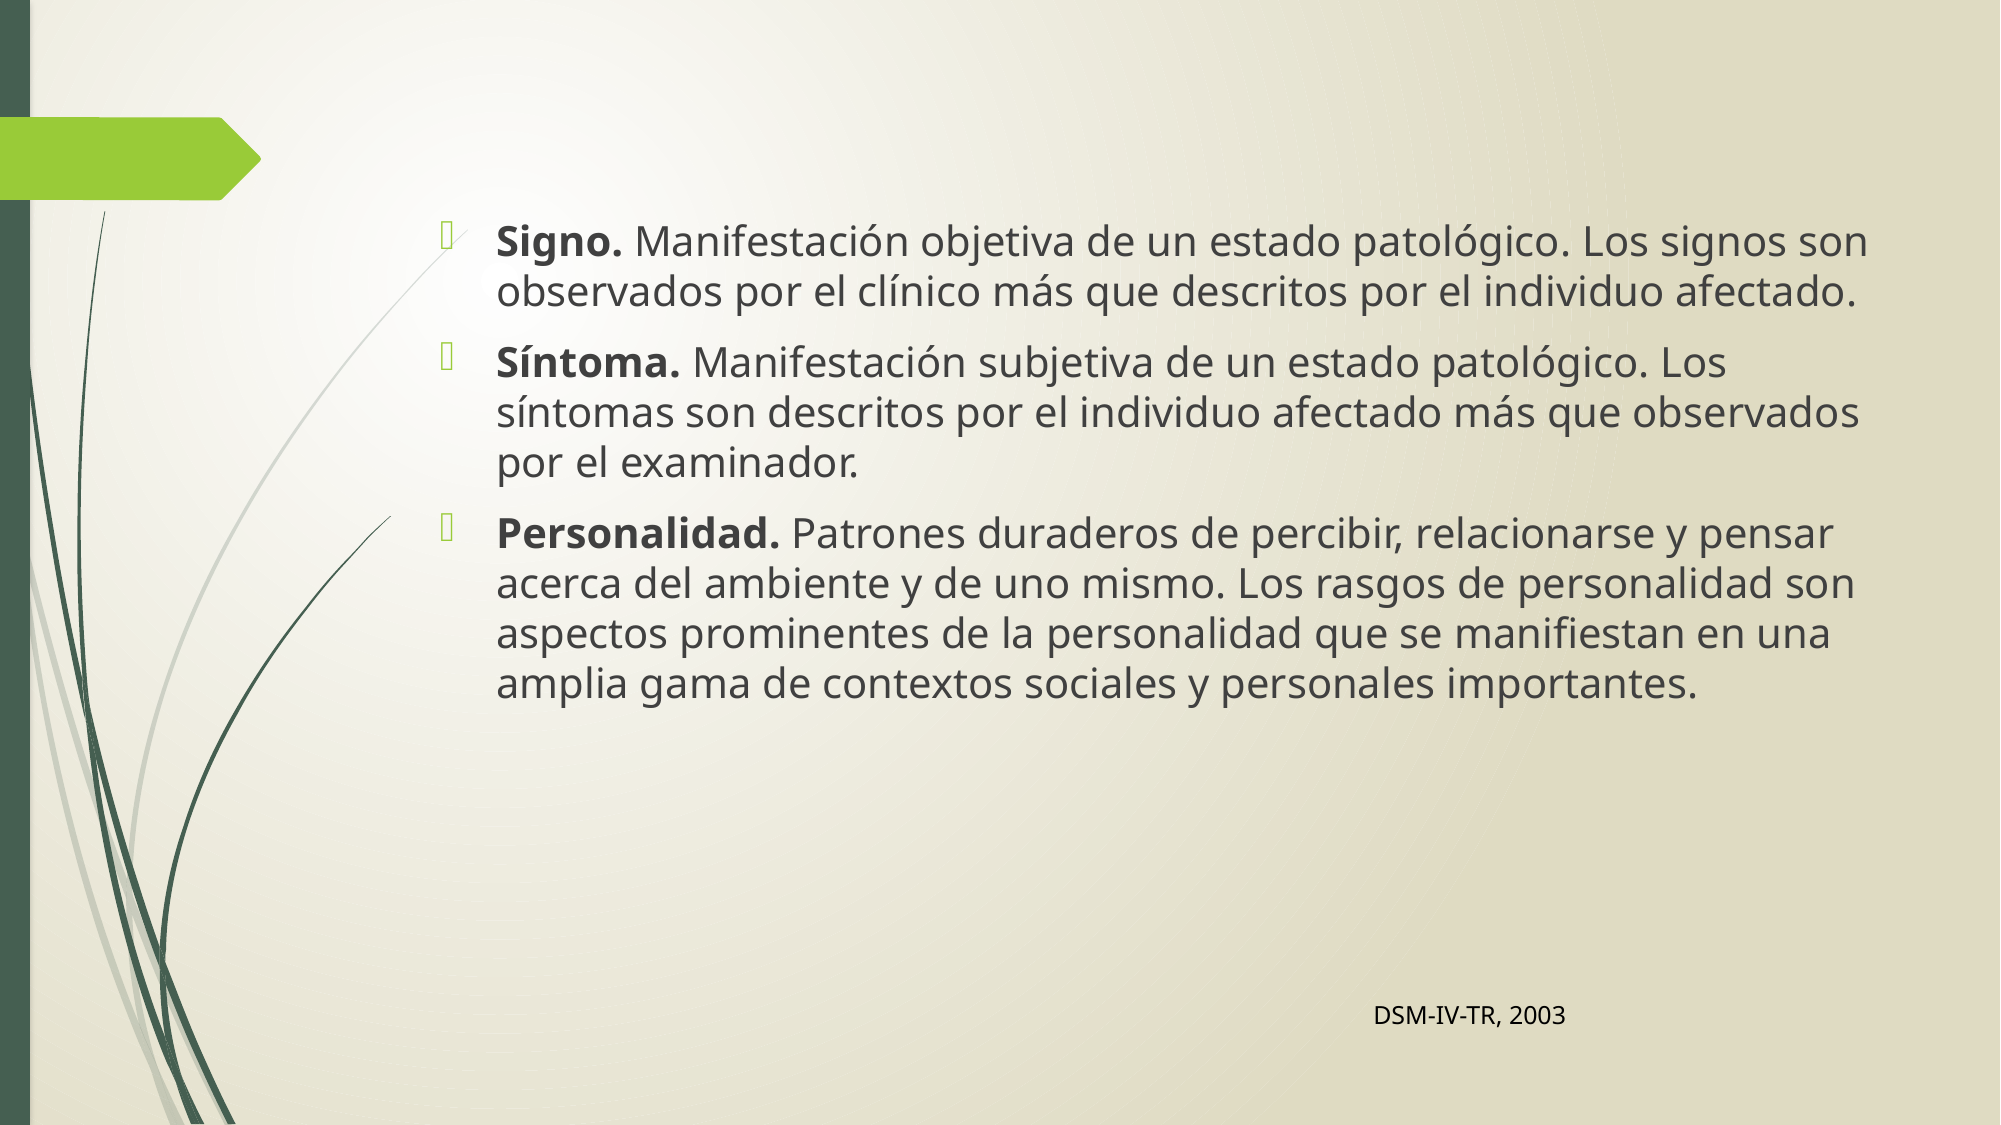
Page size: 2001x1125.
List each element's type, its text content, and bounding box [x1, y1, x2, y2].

list Signo. Manifestación objetiva de un estado patológico. Los signos son observados por el clínico más que descritos por el individuo afectado. Síntoma. Manifestación subjetiva de un estado patológico. Los síntomas son descritos por el individuo afectado más que observados por el examinador. Personalidad. Patrones duraderos de percibir, relacionarse y pensar acerca del ambiente y de uno mismo. Los rasgos de personalidad son aspectos prominentes de la personalidad que se manifiestan en una amplia gama de contextos sociales y personales importantes. [424, 206, 1888, 970]
text_box DSM-IV-TR, 2003 [1358, 992, 1790, 1037]
